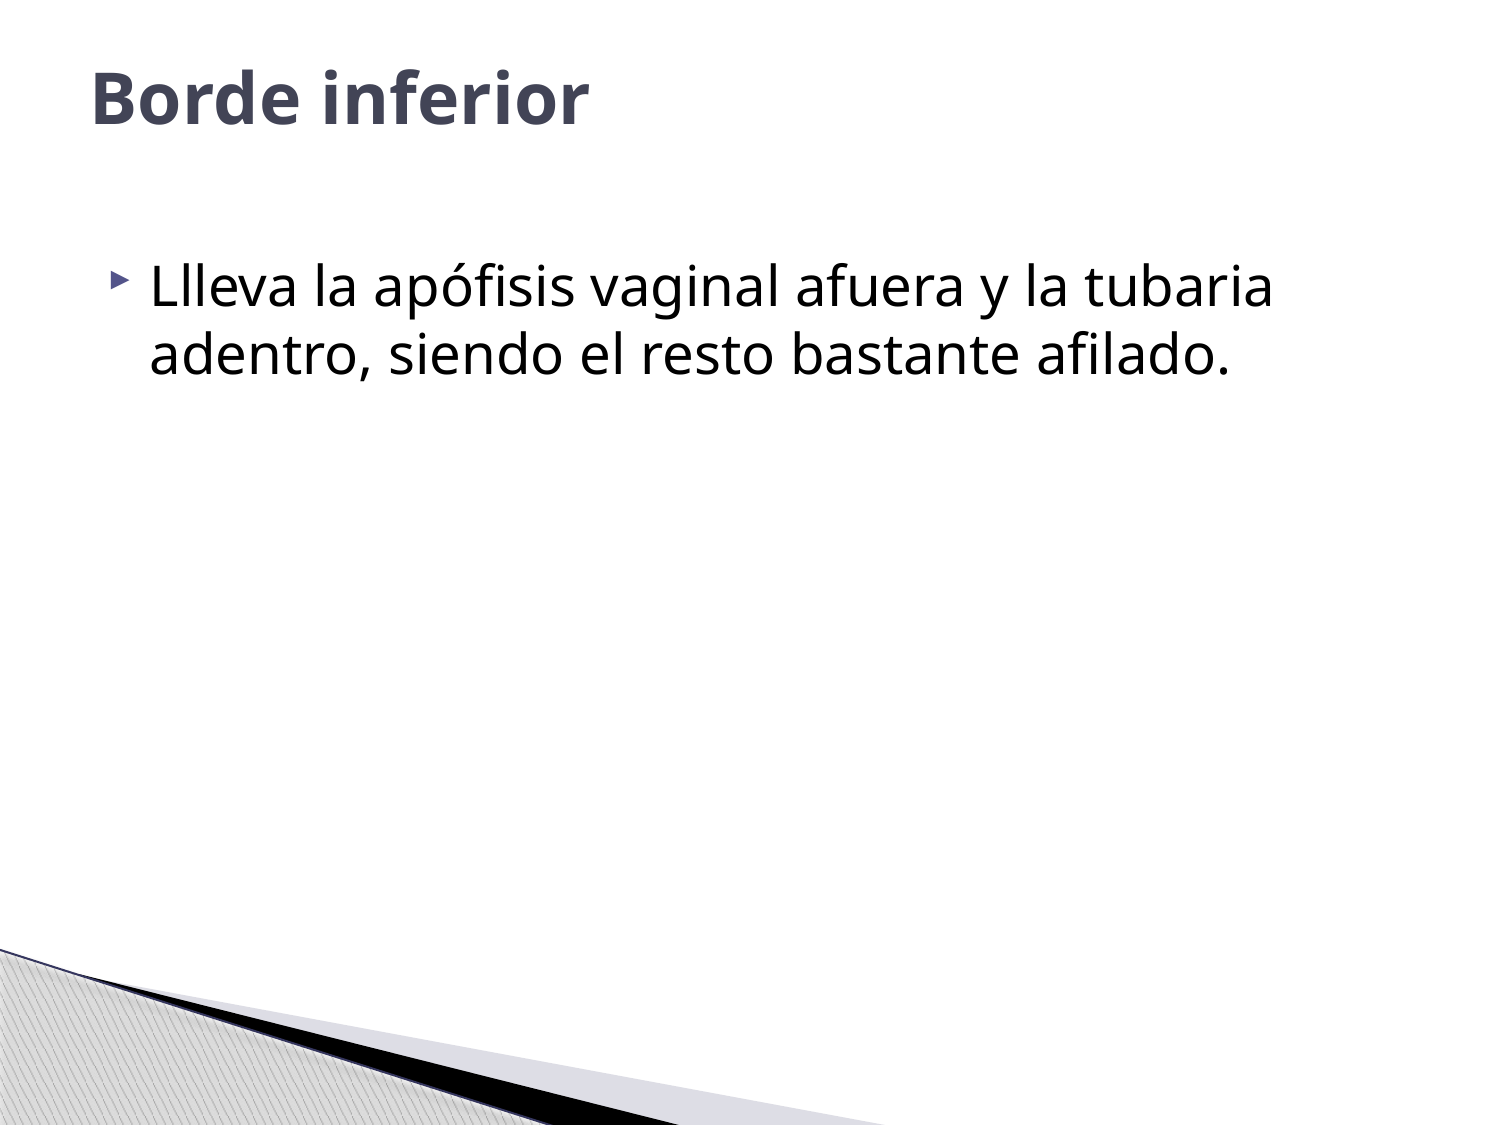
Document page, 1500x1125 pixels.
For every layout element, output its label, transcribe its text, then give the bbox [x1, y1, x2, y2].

title Borde inferior [75, 45, 1425, 233]
list Llleva la apófisis vaginal afuera y la tubaria adentro, siendo el resto bastante afilado. [75, 243, 1425, 986]
